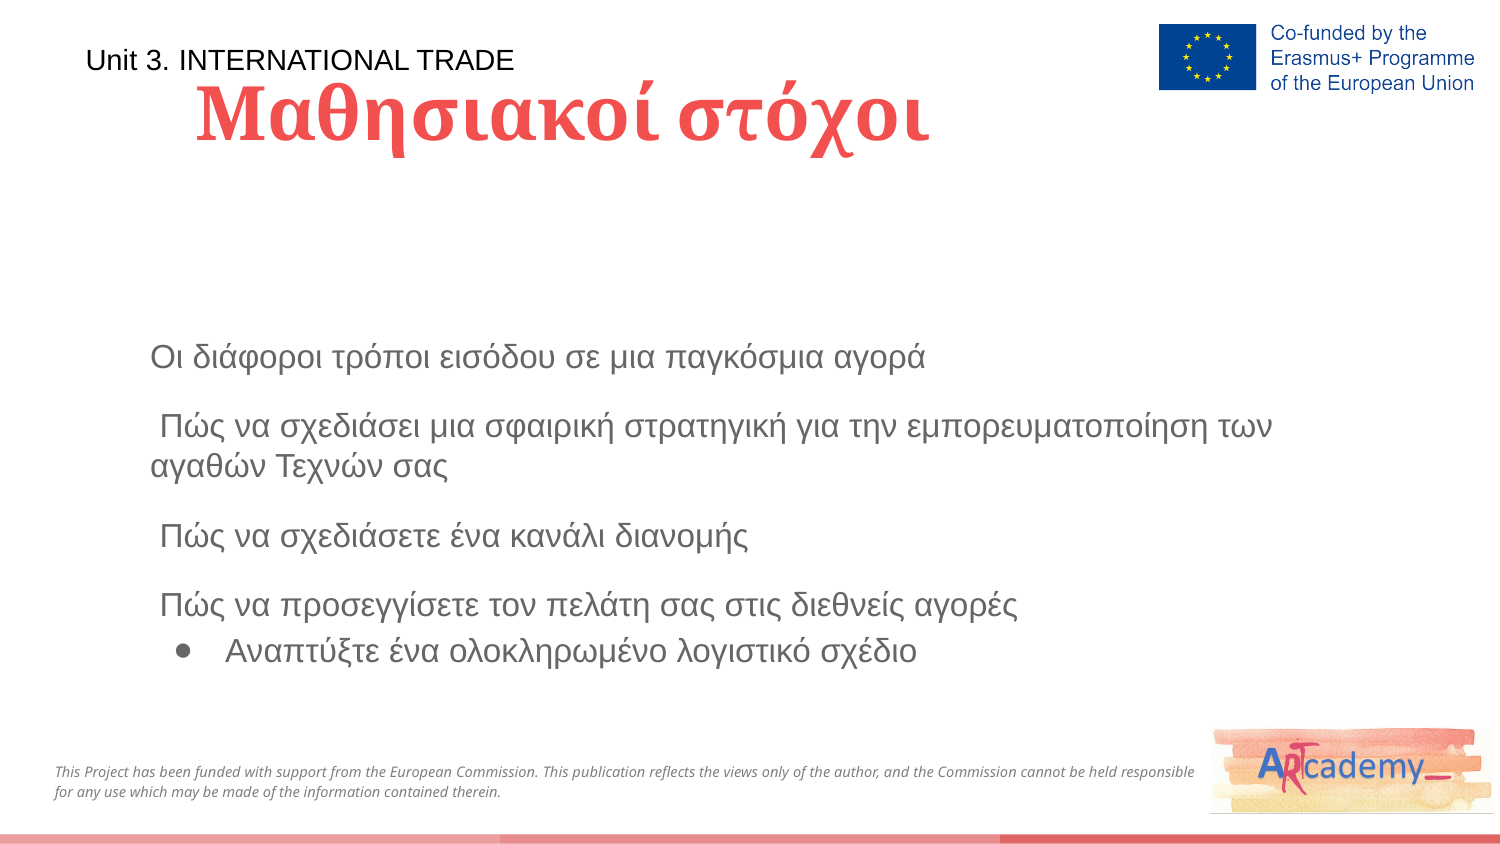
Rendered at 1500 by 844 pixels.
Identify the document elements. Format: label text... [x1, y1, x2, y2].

title Μαθησιακοί στόχοι [180, 53, 1352, 261]
list Οι διάφοροι τρόποι εισόδου σε μια παγκόσμια αγορά Πώς να σχεδιάσει μια σφαιρική στρατηγική για την εμπορευματοποίηση των αγαθών Τεχνών σας Πώς να σχεδιάσετε ένα κανάλι διανομής Πώς να προσεγγίσετε τον πελάτη σας στις διεθνείς αγορές Αναπτύξτε ένα ολοκληρωμένο λογιστικό σχέδιο [135, 320, 1385, 683]
text_box Unit 3. INTERNATIONAL TRADE [70, 33, 750, 84]
picture [1158, 24, 1474, 94]
text_box This Project has been funded with support from the European Commission. This publication reflects the views only of the author, and the Commission cannot be held responsible for any use which may be made of the information contained therein. [39, 754, 1205, 799]
picture [1210, 709, 1493, 844]
